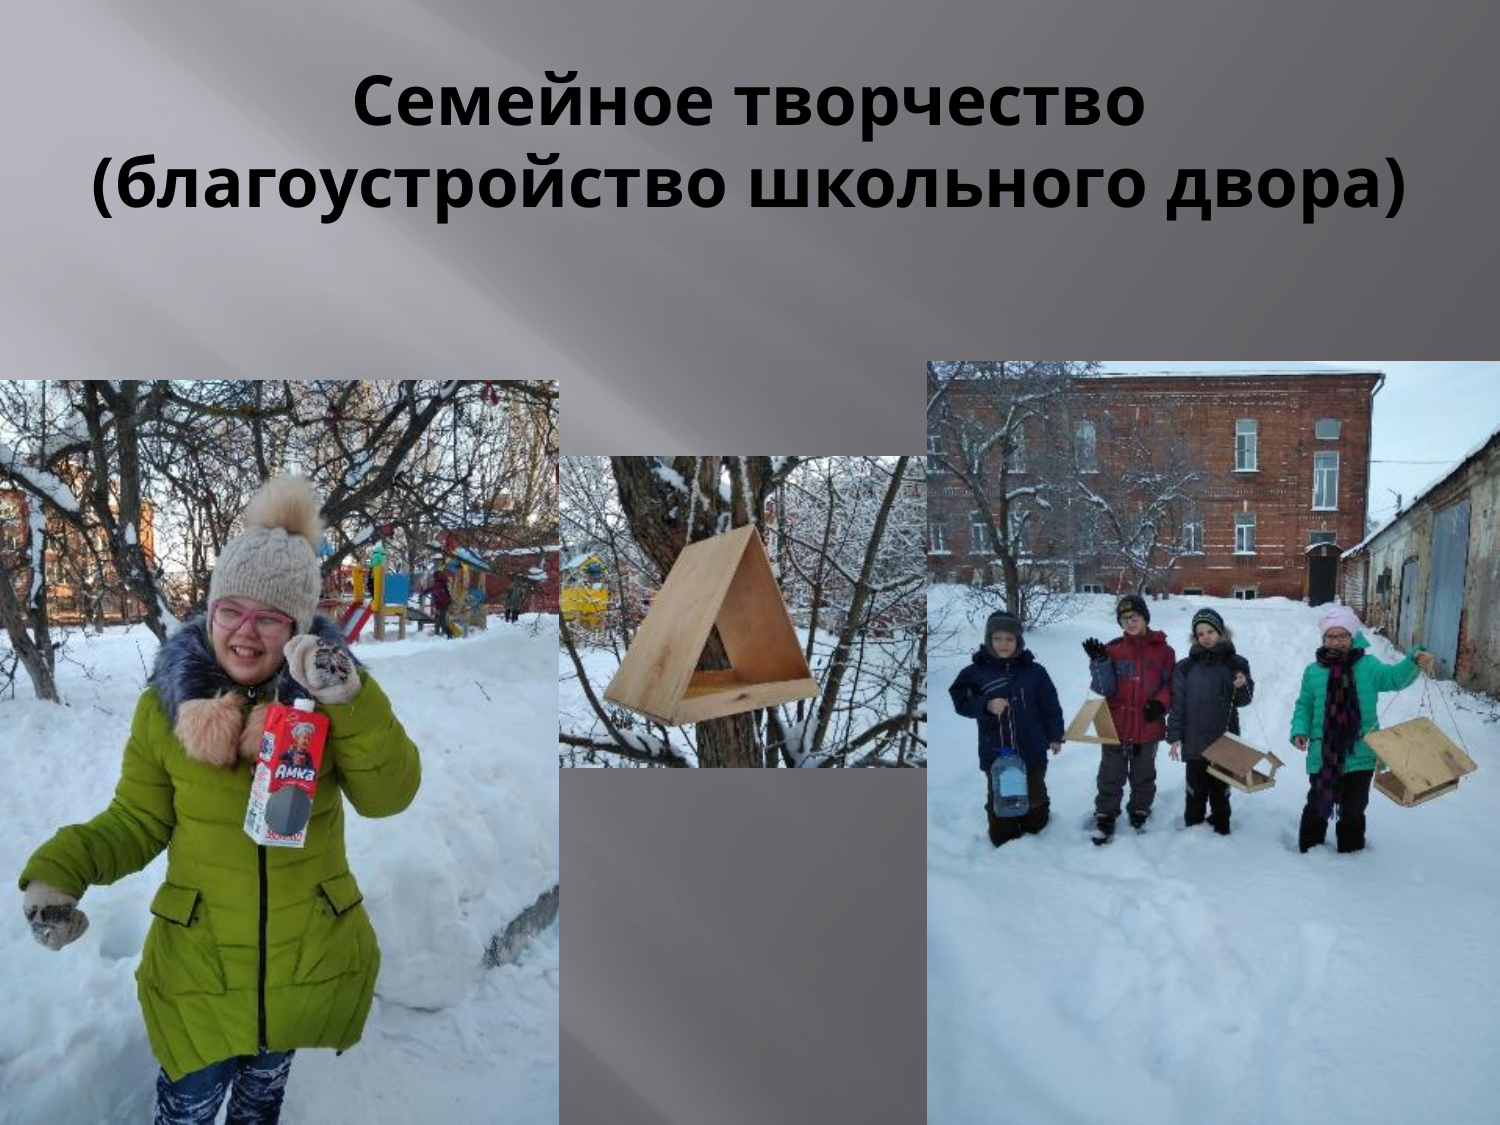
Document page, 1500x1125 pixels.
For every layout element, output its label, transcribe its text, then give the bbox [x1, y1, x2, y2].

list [603, 455, 926, 769]
picture [0, 380, 560, 1125]
picture [926, 360, 1500, 1125]
title Семейное творчество (благоустройство школьного двора) [75, 45, 1425, 233]
